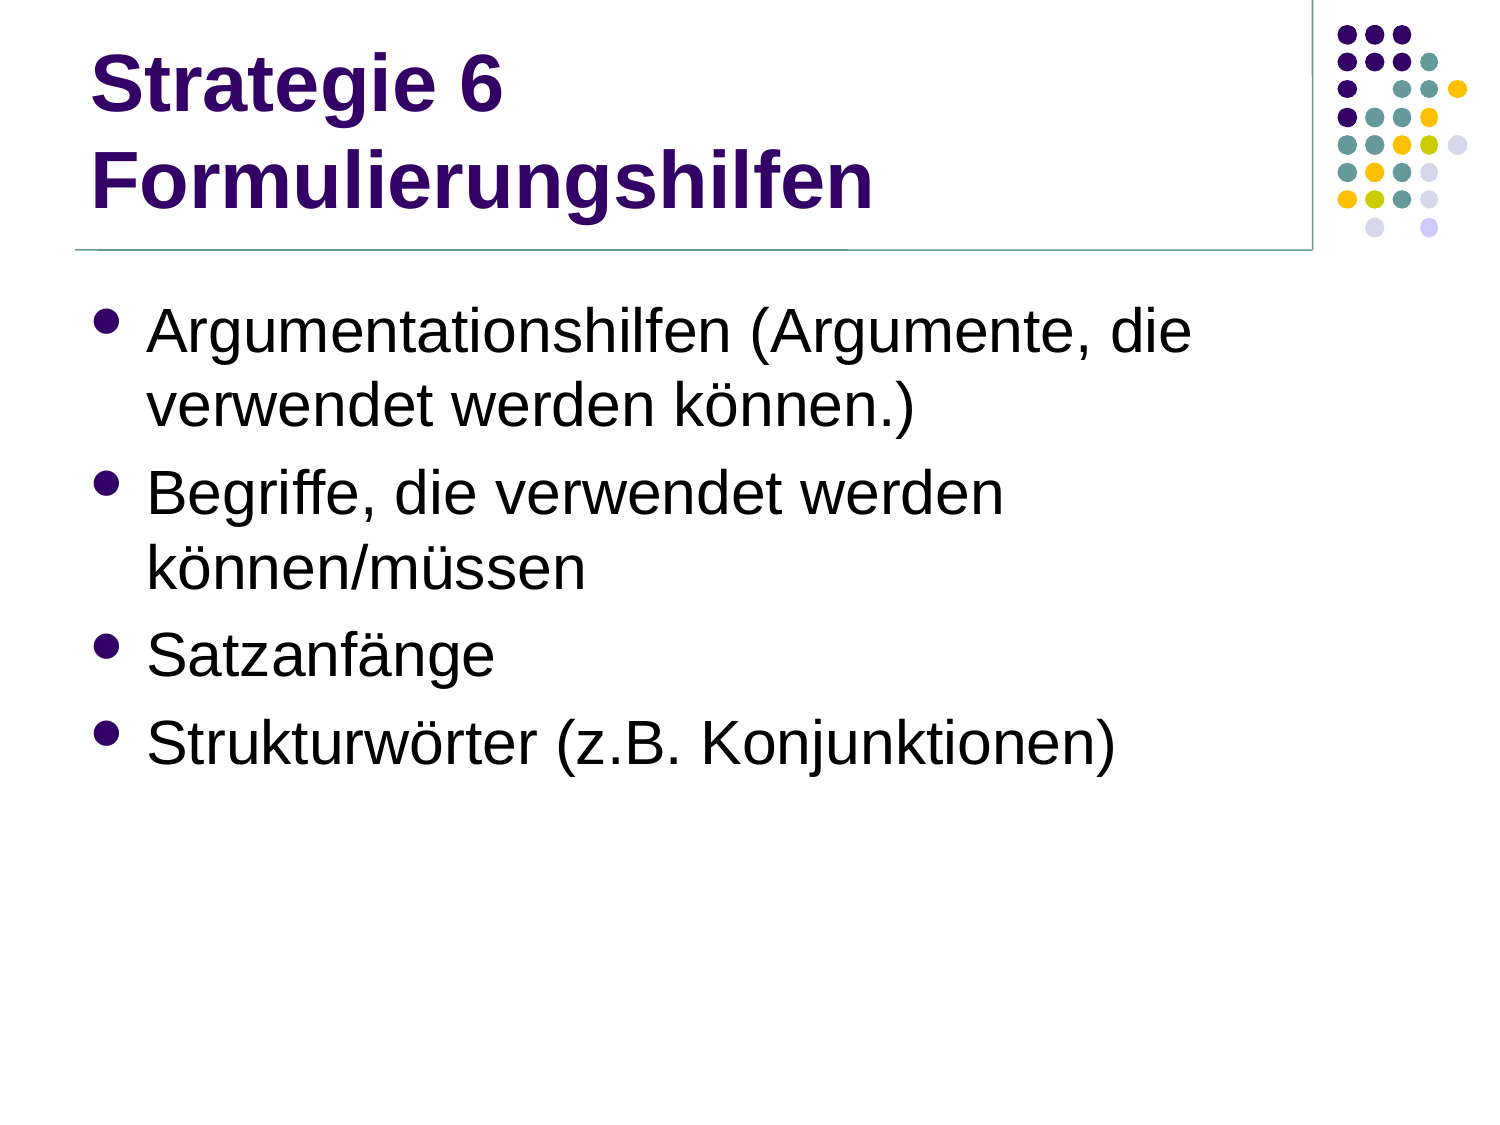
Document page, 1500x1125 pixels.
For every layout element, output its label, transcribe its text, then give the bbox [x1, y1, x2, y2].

title Strategie 6 Formulierungshilfen [75, 20, 1313, 233]
list Argumentationshilfen (Argumente, die verwendet werden können.) Begriffe, die verwendet werden können/müssen Satzanfänge Strukturwörter (z.B. Konjunktionen) [75, 282, 1425, 1006]
